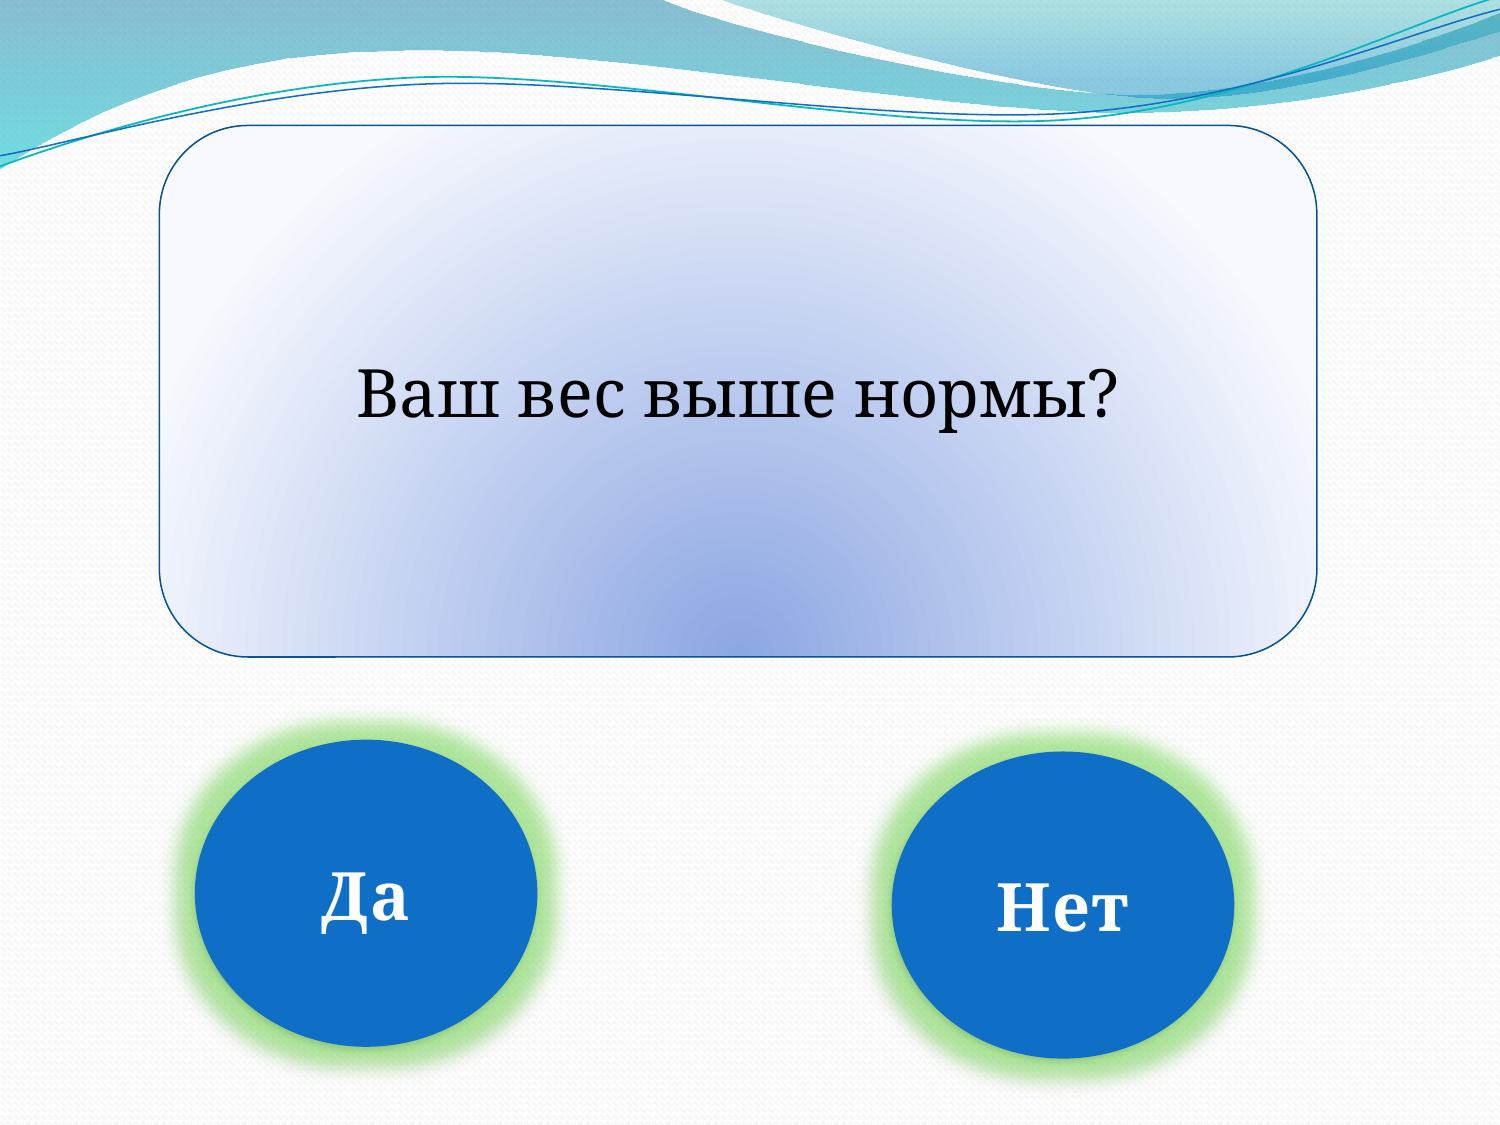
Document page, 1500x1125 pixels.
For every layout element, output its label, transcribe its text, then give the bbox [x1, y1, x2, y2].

text_box Ваш вес выше нормы? [158, 124, 1318, 658]
text_box Нет [889, 749, 1237, 1061]
text_box Да [192, 737, 540, 1049]
